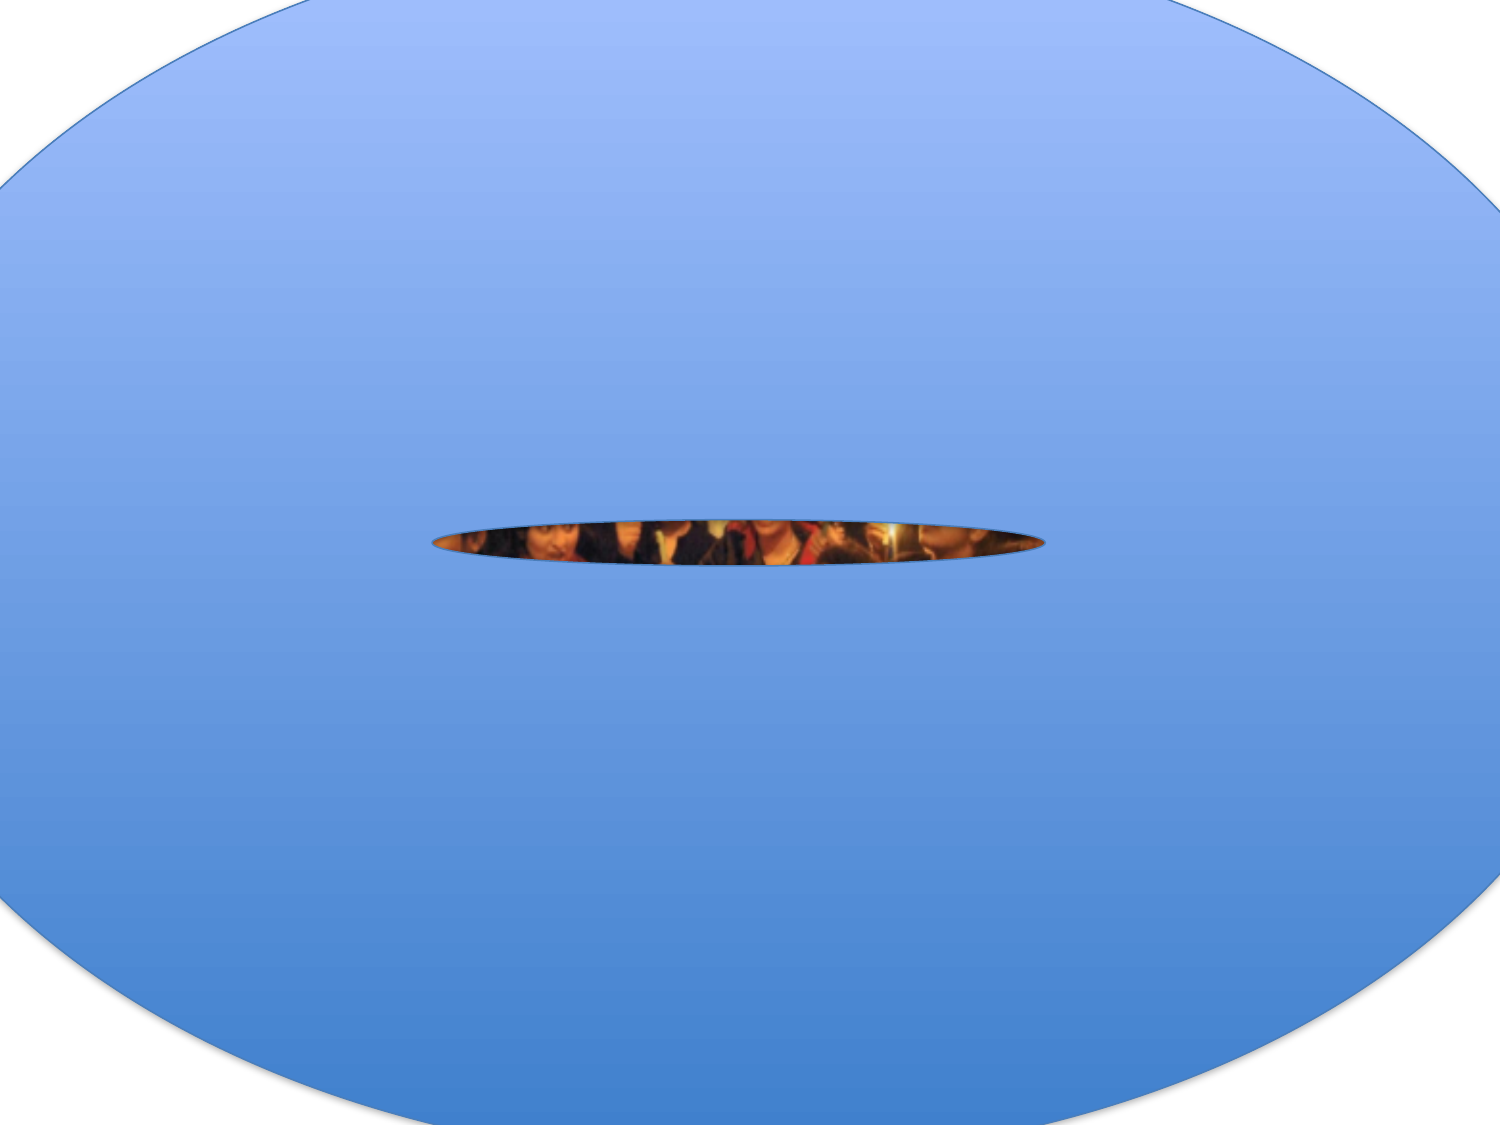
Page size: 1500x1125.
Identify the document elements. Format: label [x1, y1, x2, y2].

picture [269, 275, 1282, 927]
text_box [0, 0, 1500, 1125]
